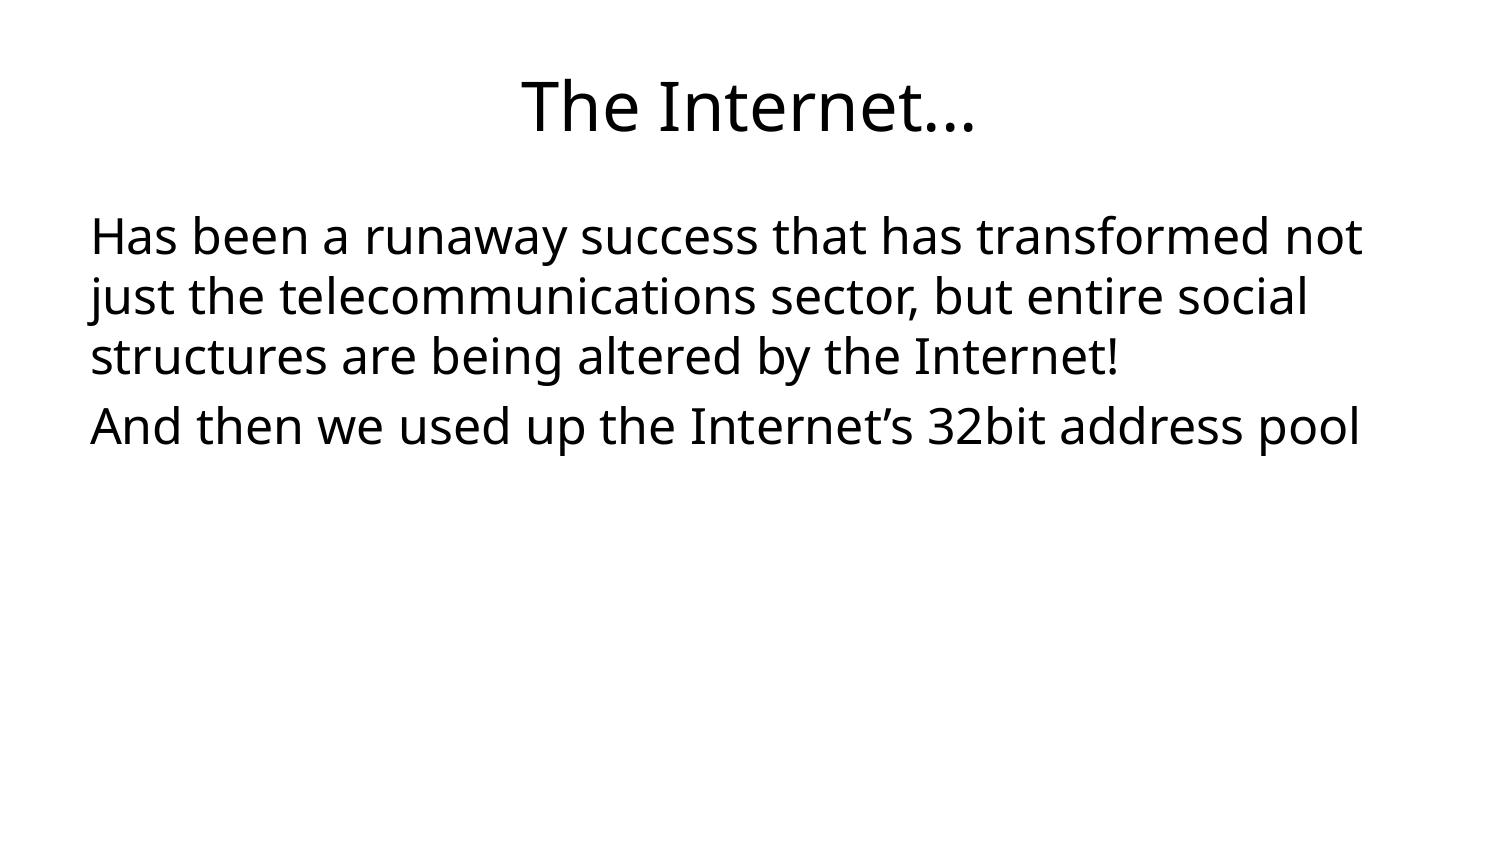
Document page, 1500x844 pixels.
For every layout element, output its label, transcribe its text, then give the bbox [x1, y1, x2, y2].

title The Internet... [75, 33, 1425, 175]
list Has been a runaway success that has transformed not just the telecommunications sector, but entire social structures are being altered by the Internet! And then we used up the Internet’s 32bit address pool [75, 196, 1425, 754]
